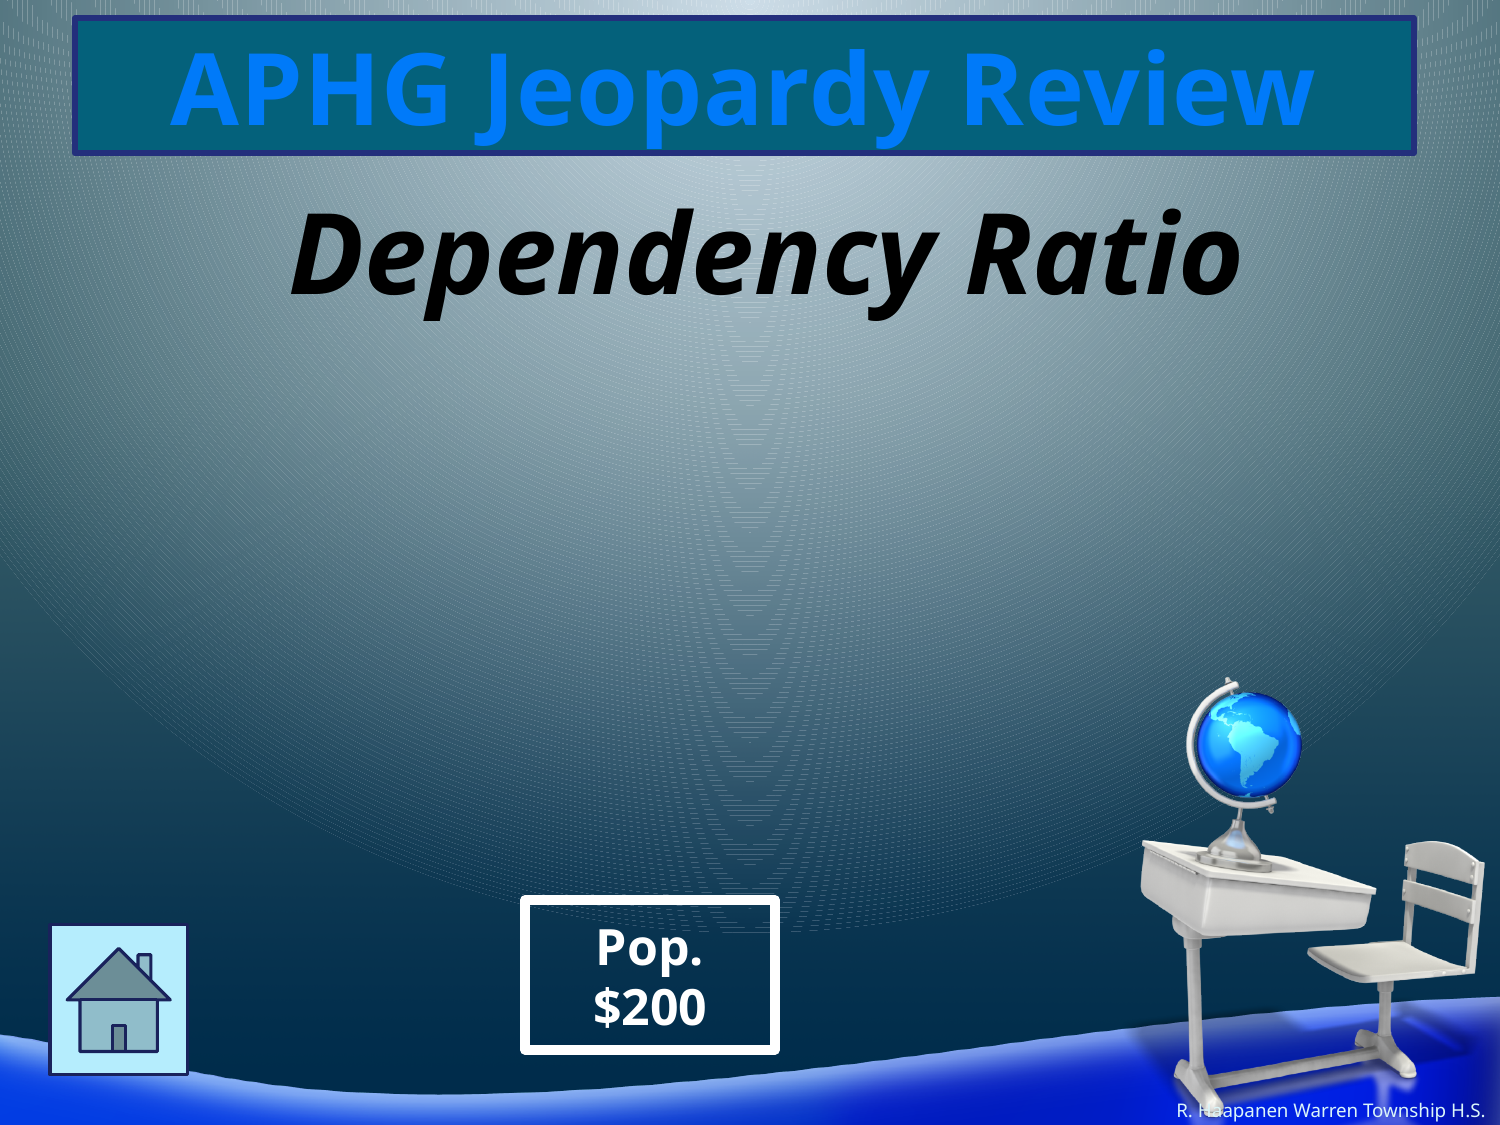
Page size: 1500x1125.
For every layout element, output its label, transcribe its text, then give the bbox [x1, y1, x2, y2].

footer R. Haapanen Warren Township H.S. [1025, 1091, 1500, 1125]
text_box [48, 923, 189, 1076]
list Dependency Ratio [33, 174, 1500, 250]
text_box Pop. $200 [525, 899, 775, 1050]
picture [0, 0, 1500, 1125]
